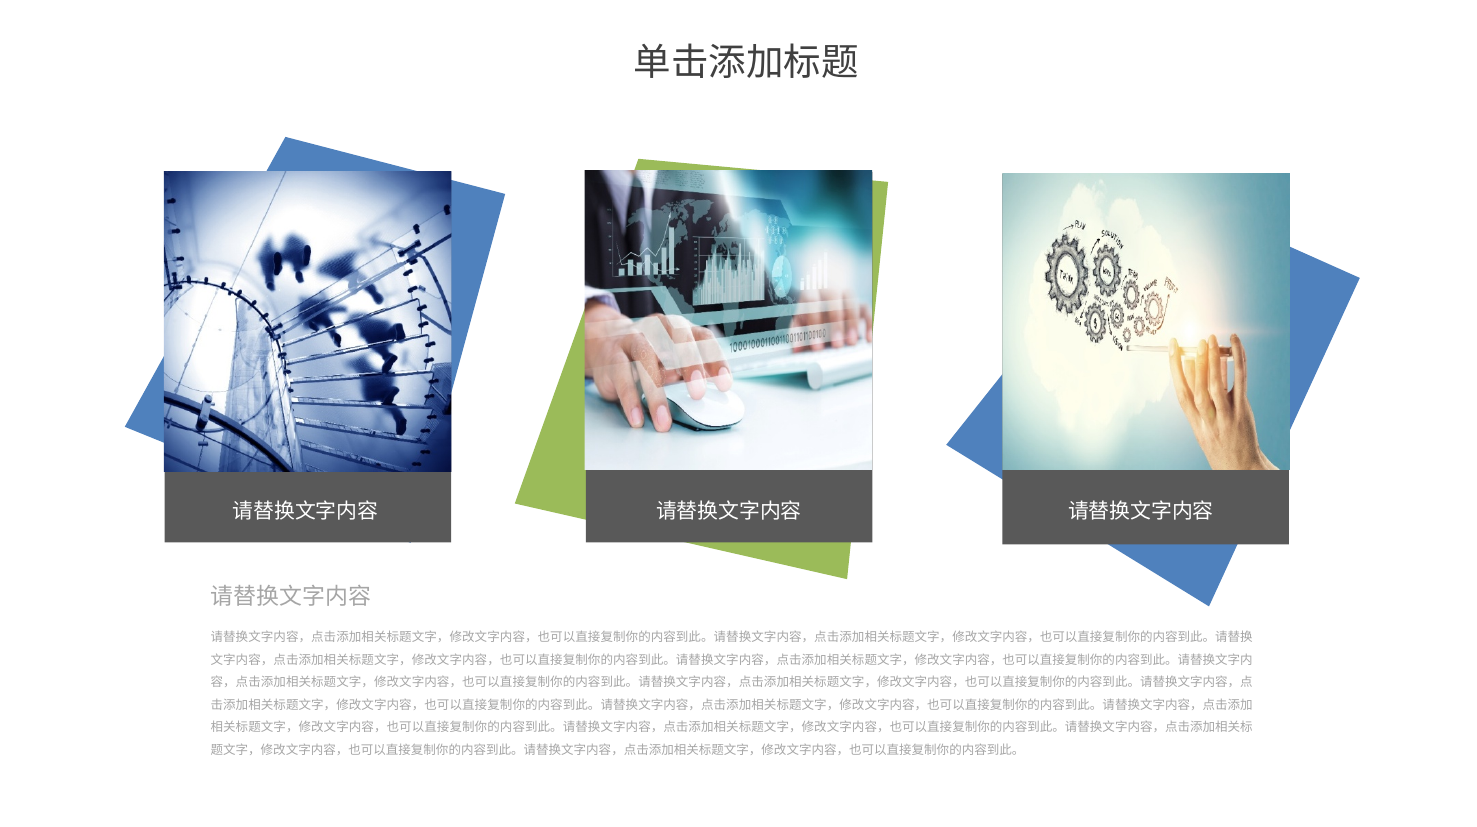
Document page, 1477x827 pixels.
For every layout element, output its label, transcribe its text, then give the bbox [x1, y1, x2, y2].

text_box [635, 158, 738, 168]
text_box [874, 180, 889, 319]
text_box 单击添加标题 [633, 38, 859, 84]
text_box [583, 168, 874, 472]
text_box [162, 170, 453, 473]
text_box [1002, 472, 1289, 545]
text_box [1000, 172, 1292, 472]
text_box [164, 473, 452, 543]
text_box [1109, 545, 1238, 558]
text_box [453, 180, 506, 387]
text_box [688, 543, 851, 558]
text_box [124, 359, 162, 442]
text_box 请替换文字内容 [1057, 479, 1225, 528]
text_box [267, 136, 413, 170]
text_box [514, 313, 585, 520]
text_box [1292, 247, 1360, 426]
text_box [195, 560, 1267, 767]
text_box [946, 377, 1002, 480]
text_box [585, 472, 873, 543]
text_box 请替换文字内容 [645, 479, 813, 528]
text_box 请替换文字内容 [222, 479, 389, 528]
